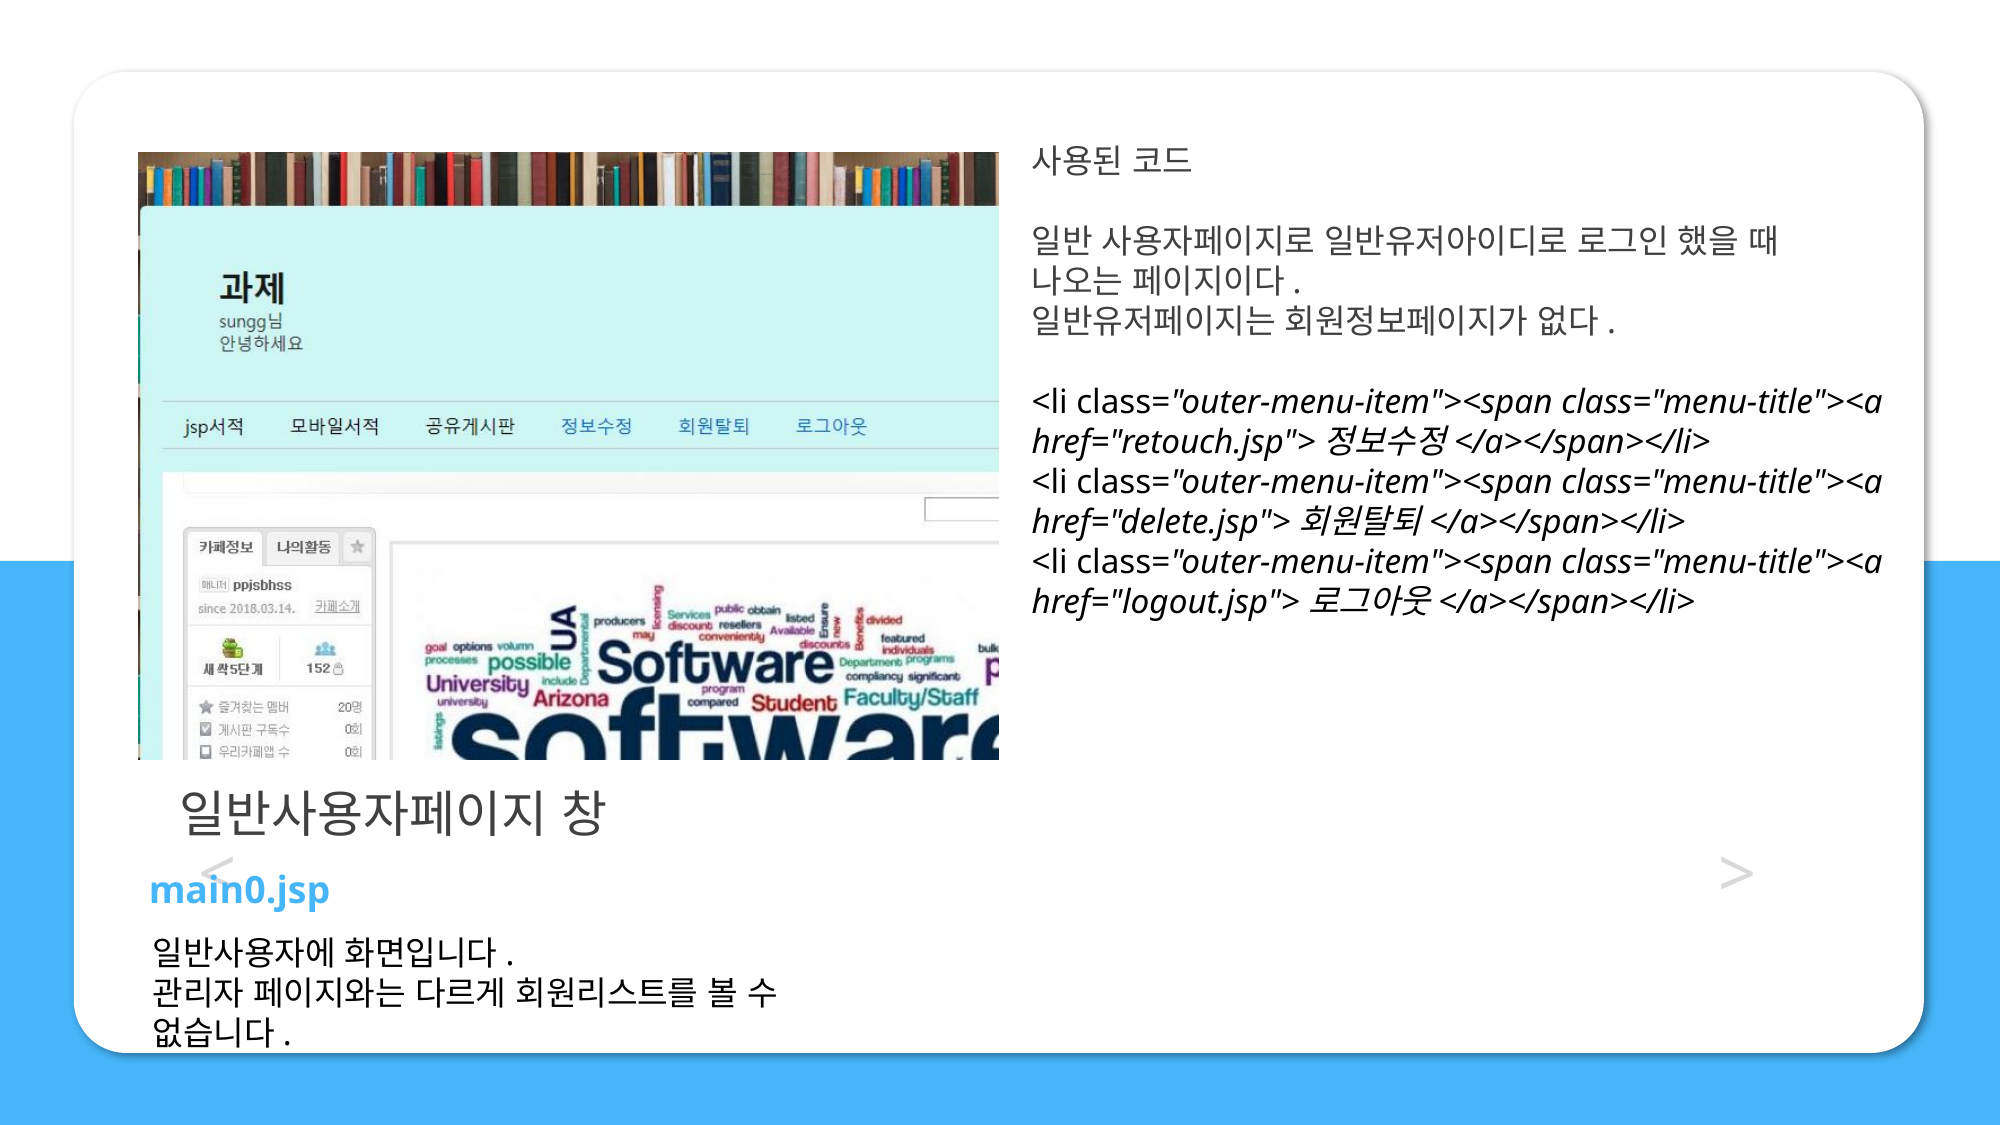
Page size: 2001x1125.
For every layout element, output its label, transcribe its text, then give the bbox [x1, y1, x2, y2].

text_box [72, 70, 1925, 1054]
text_box main0.jsp [133, 859, 346, 919]
text_box 일반사용자에 화면입니다. 관리자 페이지와는 다르게 회원리스트를 볼 수 없습니다. [138, 925, 899, 1060]
text_box [0, 560, 2000, 1125]
picture [138, 152, 999, 760]
text_box < [183, 851, 252, 859]
text_box > [1703, 823, 1772, 918]
text_box 일반사용자페이지 창 [164, 775, 623, 851]
text_box 사용된 코드 일반 사용자페이지로 일반유저아이디로 로그인 했을 때 나오는 페이지이다. 일반유저페이지는 회원정보페이지가 없다. <li class="outer-menu-item"><span class="menu-title"><a href="retouch.jsp">정보수정</a></span></li> <li class="outer-menu-item"><span class="menu-title"><a href="delete.jsp">회원탈퇴</a></span></li> <li class="outer-menu-item"><span class="menu-title"><a href="logout.jsp">로그아웃</a></span></li> [1016, 133, 2000, 628]
